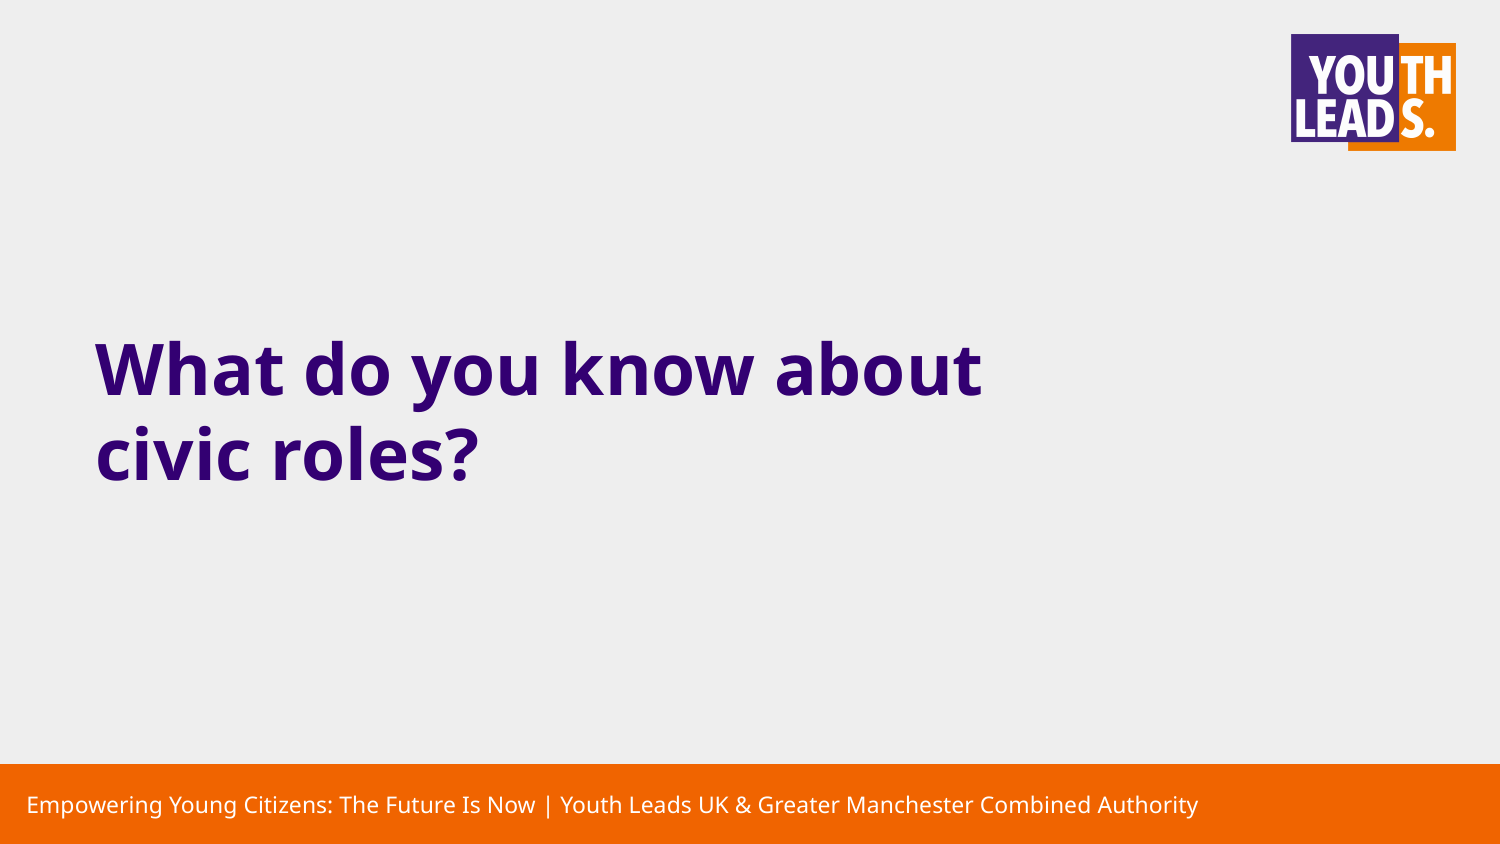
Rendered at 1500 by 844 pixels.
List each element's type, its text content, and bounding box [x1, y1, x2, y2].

picture [1291, 34, 1456, 151]
title What do you know about civic roles? [80, 73, 1125, 745]
